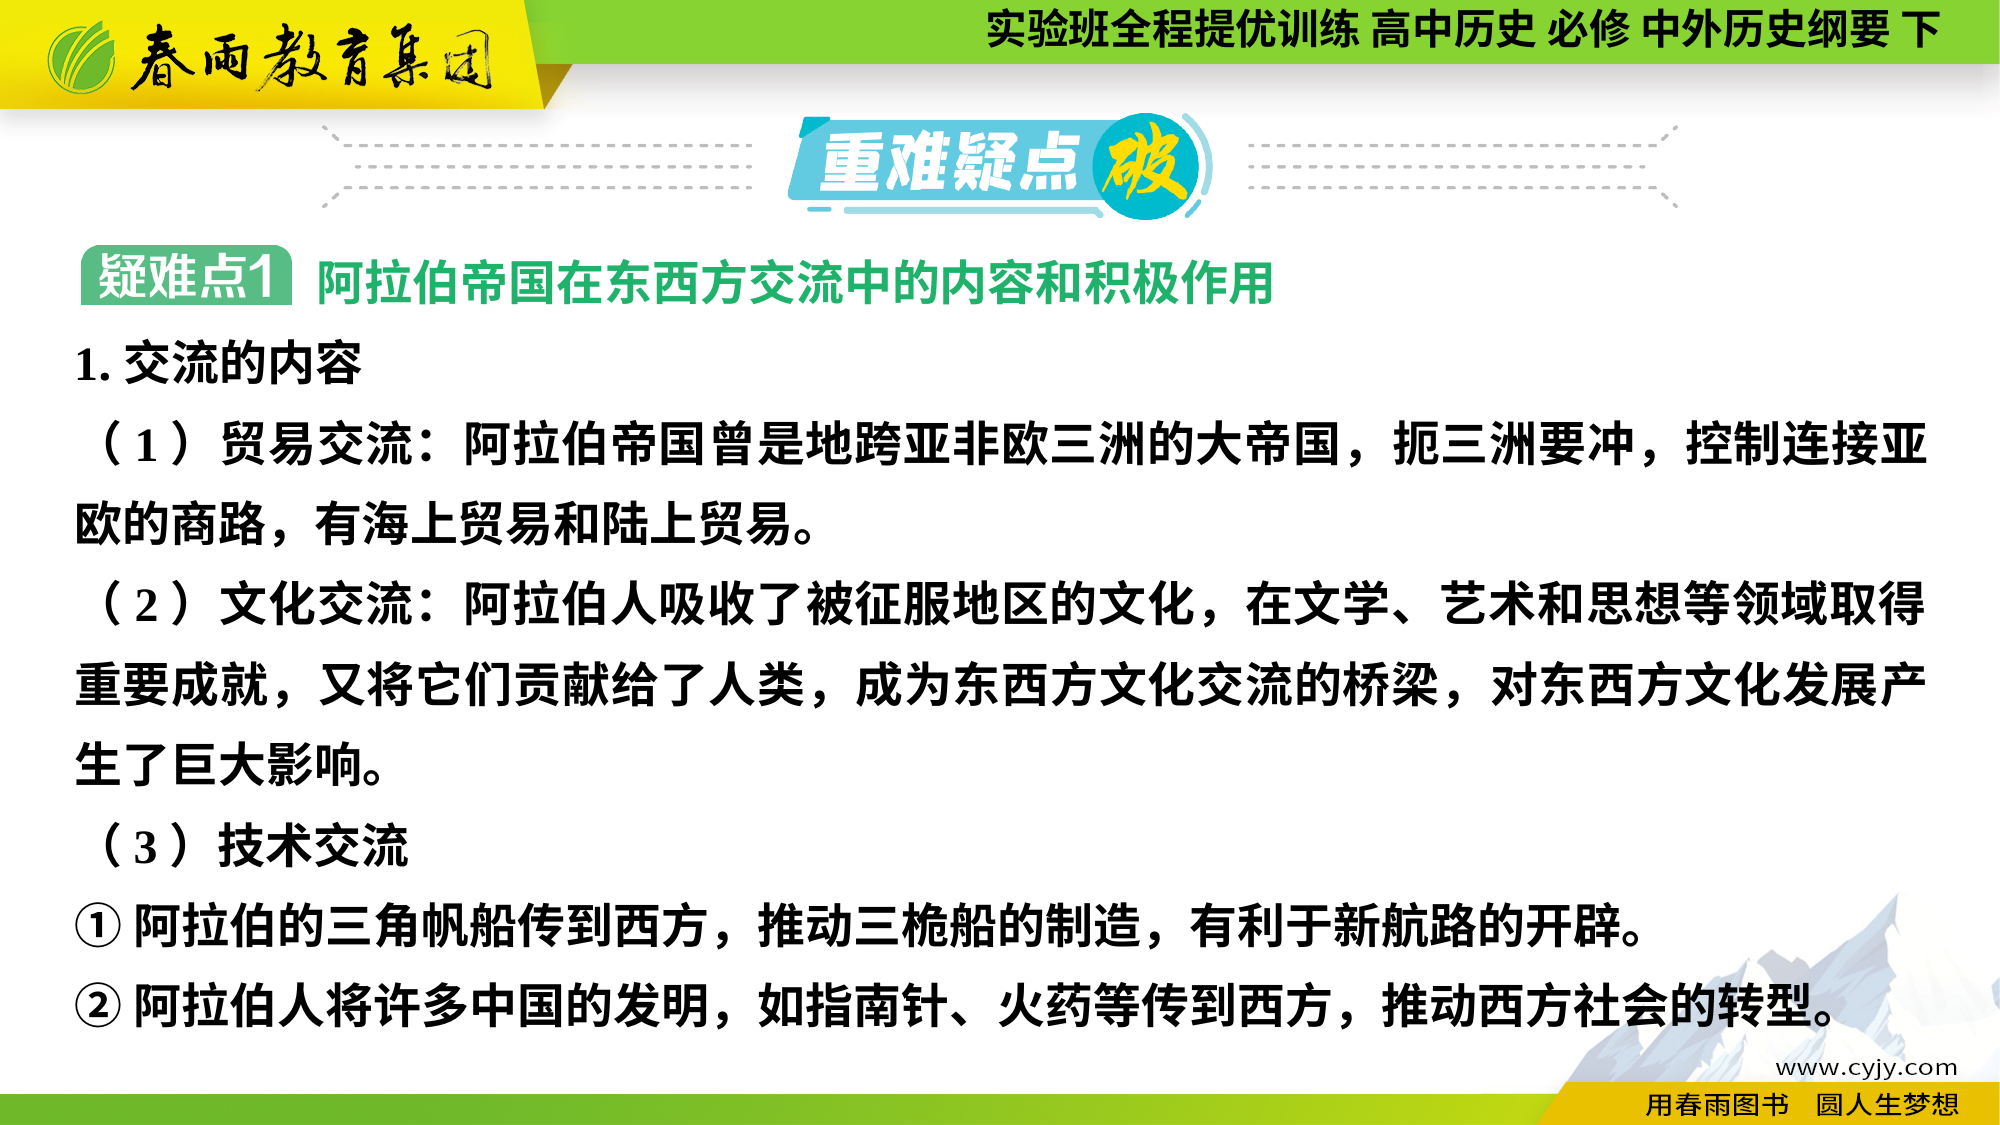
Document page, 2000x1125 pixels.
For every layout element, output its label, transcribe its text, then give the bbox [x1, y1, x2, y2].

picture [0, 0, 2000, 1125]
list 阿拉伯帝国在东西方交流中的内容和积极作用 1.交流的内容 （1）贸易交流：阿拉伯帝国曾是地跨亚非欧三洲的大帝国，扼三洲要冲，控制连接亚欧的商路，有海上贸易和陆上贸易。 （2）文化交流：阿拉伯人吸收了被征服地区的文化，在文学、艺术和思想等领域取得重要成就，又将它们贡献给了人类，成为东西方文化交流的桥梁，对东西方文化发展产生了巨大影响。 （3）技术交流 ①阿拉伯的三角帆船传到西方，推动三桅船的制造，有利于新航路的开辟。 ②阿拉伯人将许多中国的发明，如指南针、火药等传到西方，推动西方社会的转型。 [59, 221, 1944, 1041]
